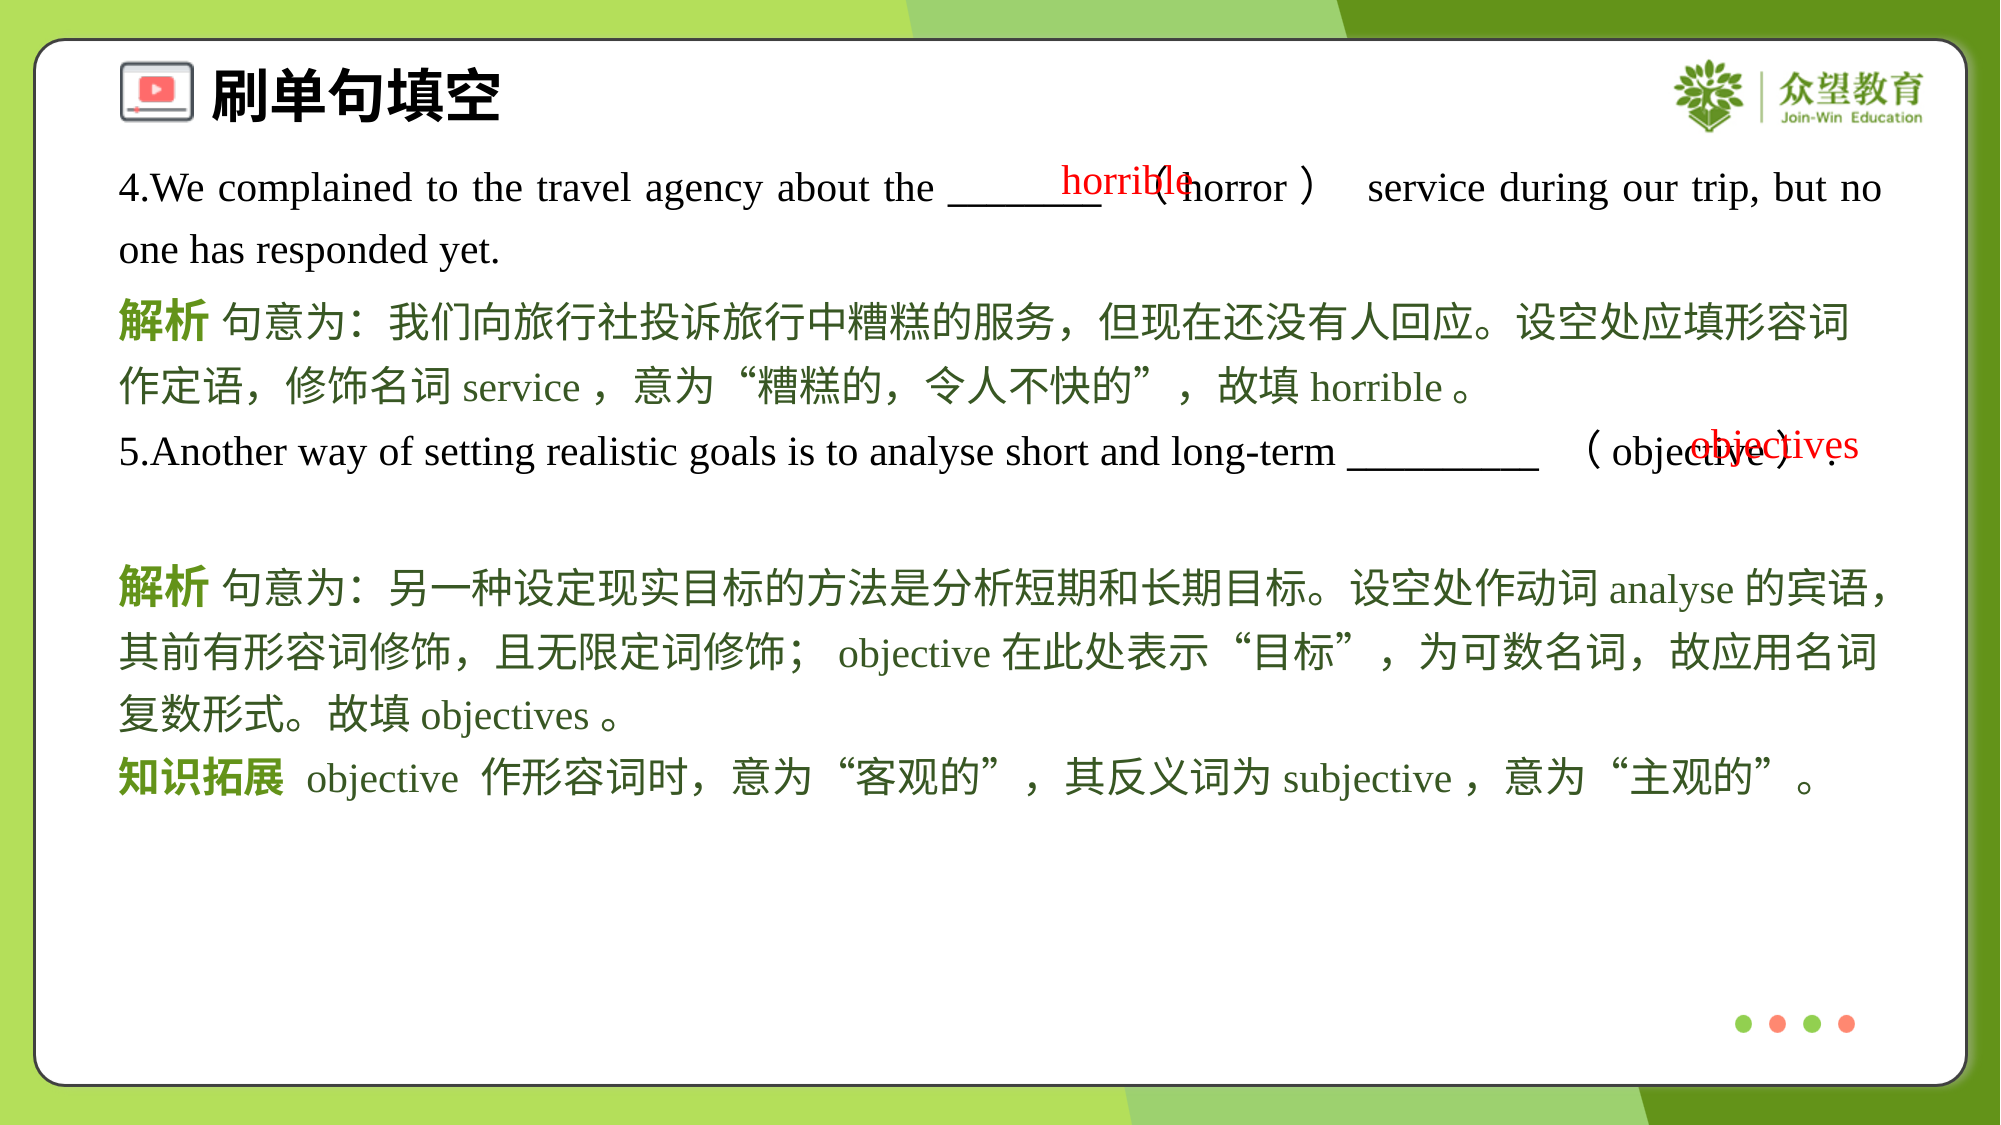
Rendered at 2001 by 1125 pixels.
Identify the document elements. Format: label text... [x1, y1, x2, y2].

text_box 解析 句意为：另一种设定现实目标的方法是分析短期和长期目标。设空处作动词analyse的宾语，其前有形容词修饰，且无限定词修饰；objective在此处表示“目标”，为可数名词，故应用名词复数形式。故填objectives。 知识拓展 objective 作形容词时，意为“客观的”，其反义词为subjective，意为“主观的”。 [118, 544, 1883, 796]
text_box horrible [1057, 140, 1198, 199]
text_box 5.Another way of setting realistic goals is to analyse short and long-term __________ （objective）. [118, 411, 1883, 532]
picture [0, 0, 2000, 1125]
text_box objectives [1685, 404, 1864, 463]
text_box 解析 句意为：我们向旅行社投诉旅行中糟糕的服务，但现在还没有人回应。设空处应填形容词作定语，修饰名词service，意为“糟糕的，令人不快的”，故填horrible。 [118, 278, 1883, 405]
text_box 4.We complained to the travel agency about the ________ （horror） service during our trip, but no one has responded yet. [118, 146, 1883, 267]
